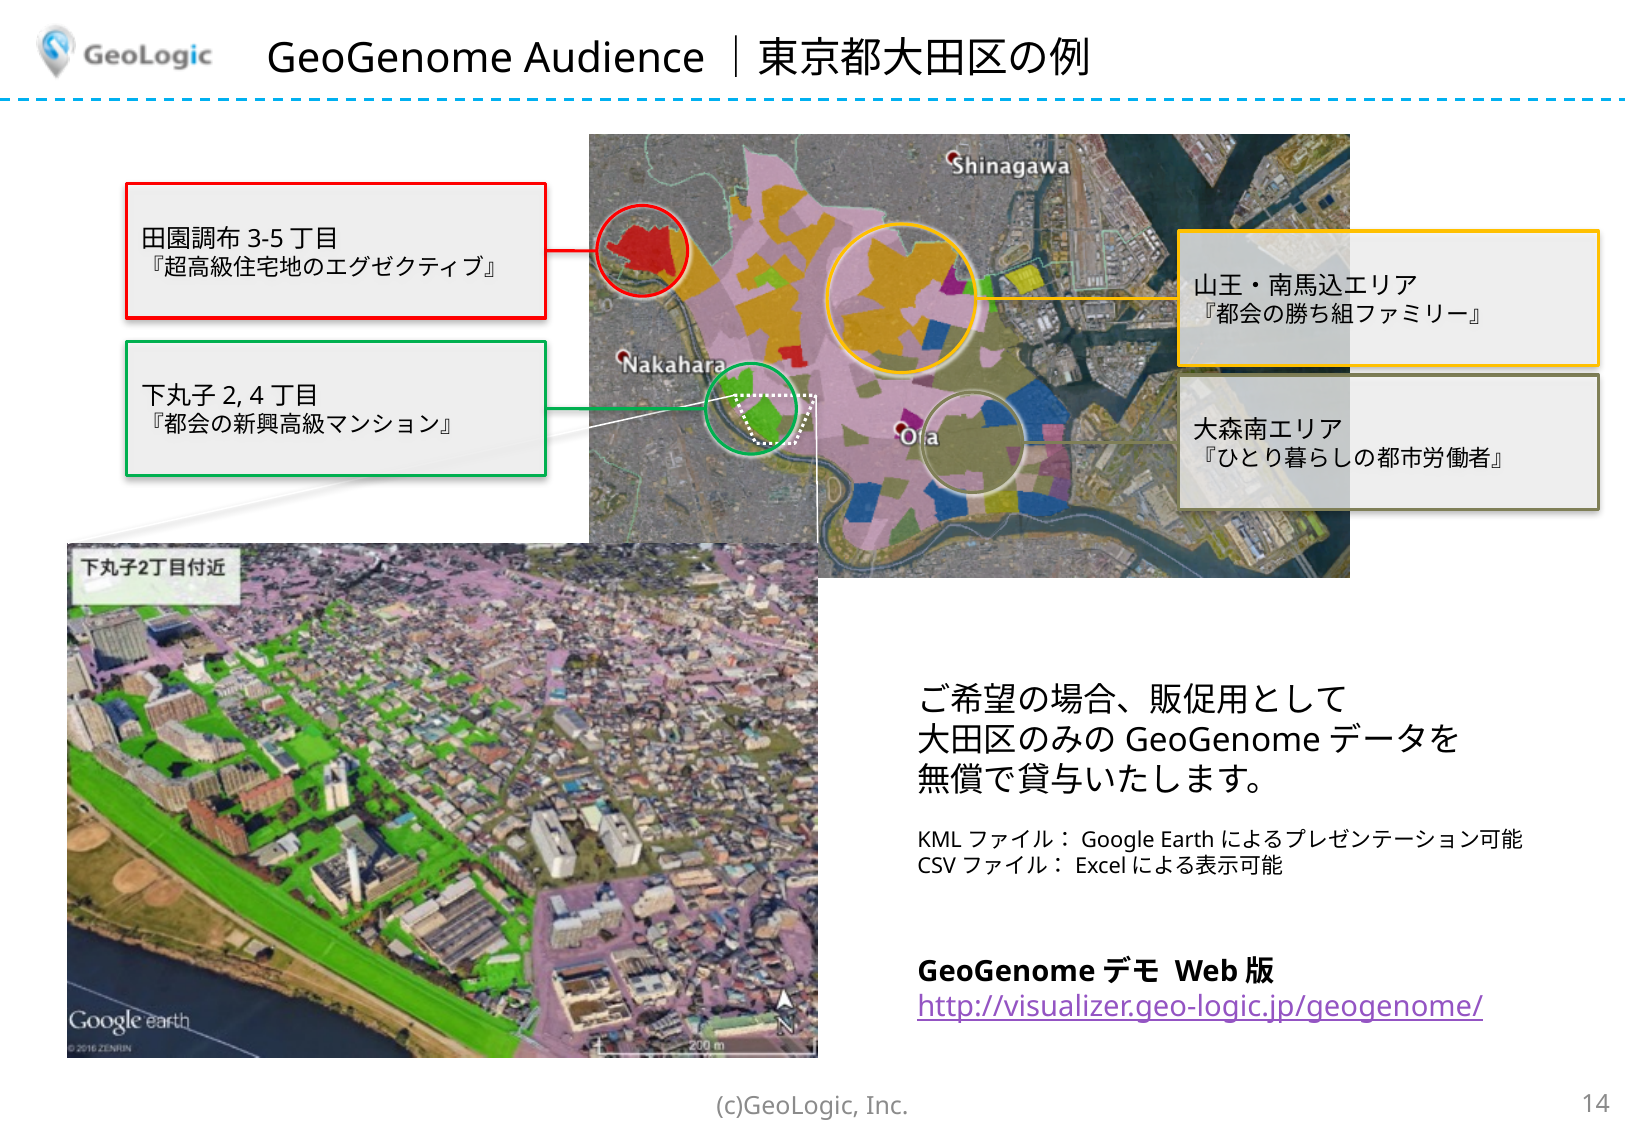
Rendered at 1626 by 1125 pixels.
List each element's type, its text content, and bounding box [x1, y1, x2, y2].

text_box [921, 380, 1599, 510]
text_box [826, 223, 1599, 373]
footer (c)GeoLogic, Inc. [555, 1084, 1070, 1125]
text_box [67, 394, 818, 1059]
picture [35, 22, 213, 81]
title GeoGenome Audience｜東京都大田区の例 [251, 15, 1610, 97]
slide_number 14 [1245, 1084, 1625, 1125]
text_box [126, 341, 797, 477]
text_box ご希望の場合、販促用として 大田区のみのGeoGenomeデータを 無償で貸与いたします。 KMLファイル：Google Earthによるプレゼンテーション可能 CSVファイル：Excelによる表示可能 [902, 671, 1599, 886]
picture [589, 133, 1351, 579]
text_box GeoGenomeデモ Web版 http://visualizer.geo-logic.jp/geogenome/ [902, 944, 1599, 1035]
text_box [126, 183, 688, 319]
